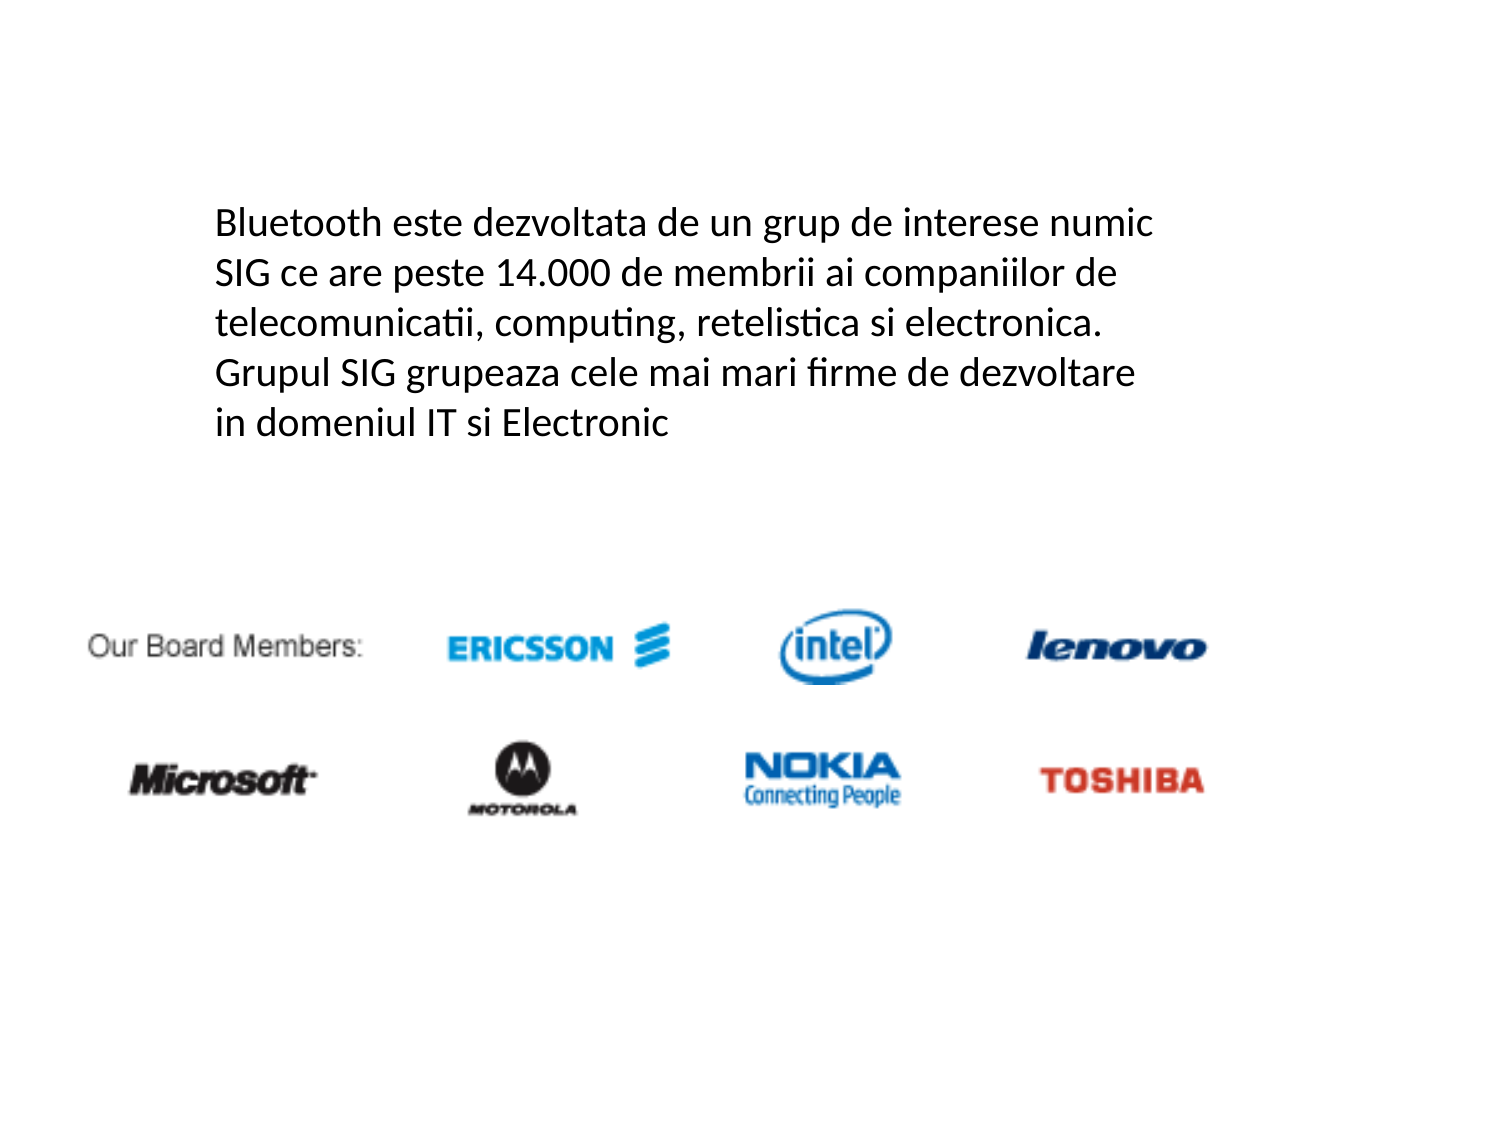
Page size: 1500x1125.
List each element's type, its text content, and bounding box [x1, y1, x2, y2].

picture [62, 592, 1271, 685]
picture [101, 733, 1232, 834]
text_box Bluetooth este dezvoltata de un grup de interese numic SIG ce are peste 14.000 de membrii ai companiilor de telecomunicatii, computing, retelistica si electronica. Grupul SIG grupeaza cele mai mari firme de dezvoltare in domeniul IT si Electronic [199, 187, 1175, 453]
